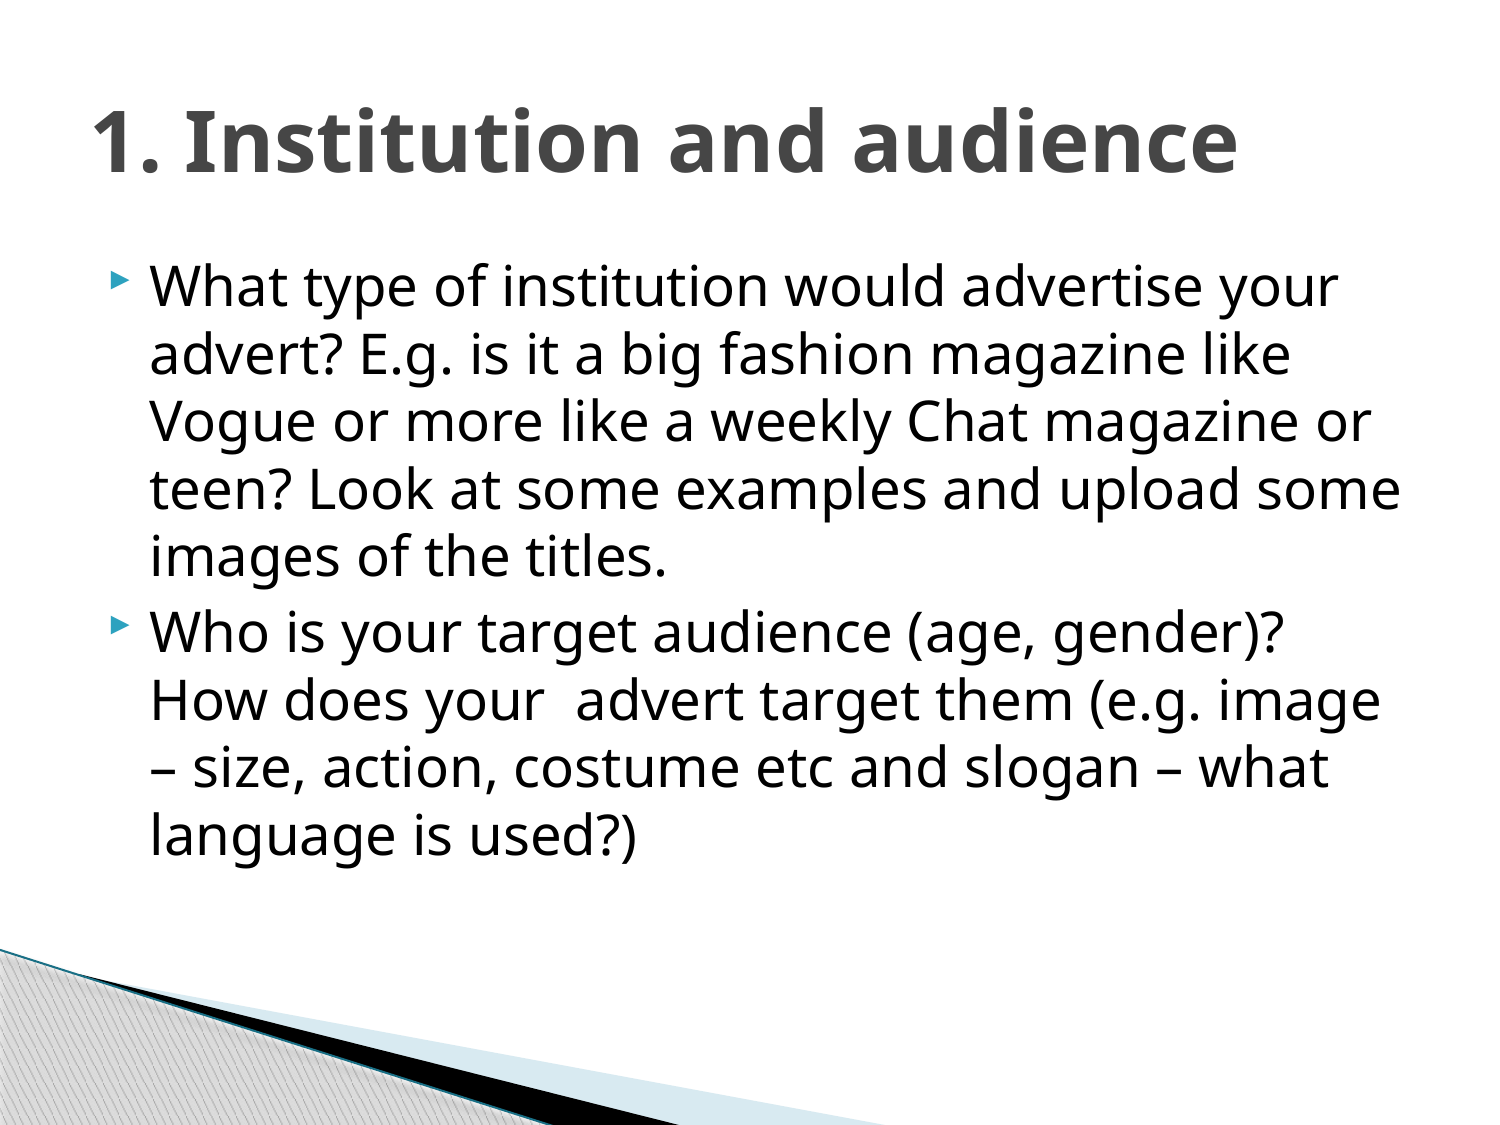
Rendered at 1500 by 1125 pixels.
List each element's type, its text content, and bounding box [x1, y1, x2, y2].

list What type of institution would advertise your advert? E.g. is it a big fashion magazine like Vogue or more like a weekly Chat magazine or teen? Look at some examples and upload some images of the titles. Who is your target audience (age, gender)? How does your advert target them (e.g. image – size, action, costume etc and slogan – what language is used?) [75, 243, 1425, 986]
title 1. Institution and audience [75, 45, 1425, 233]
